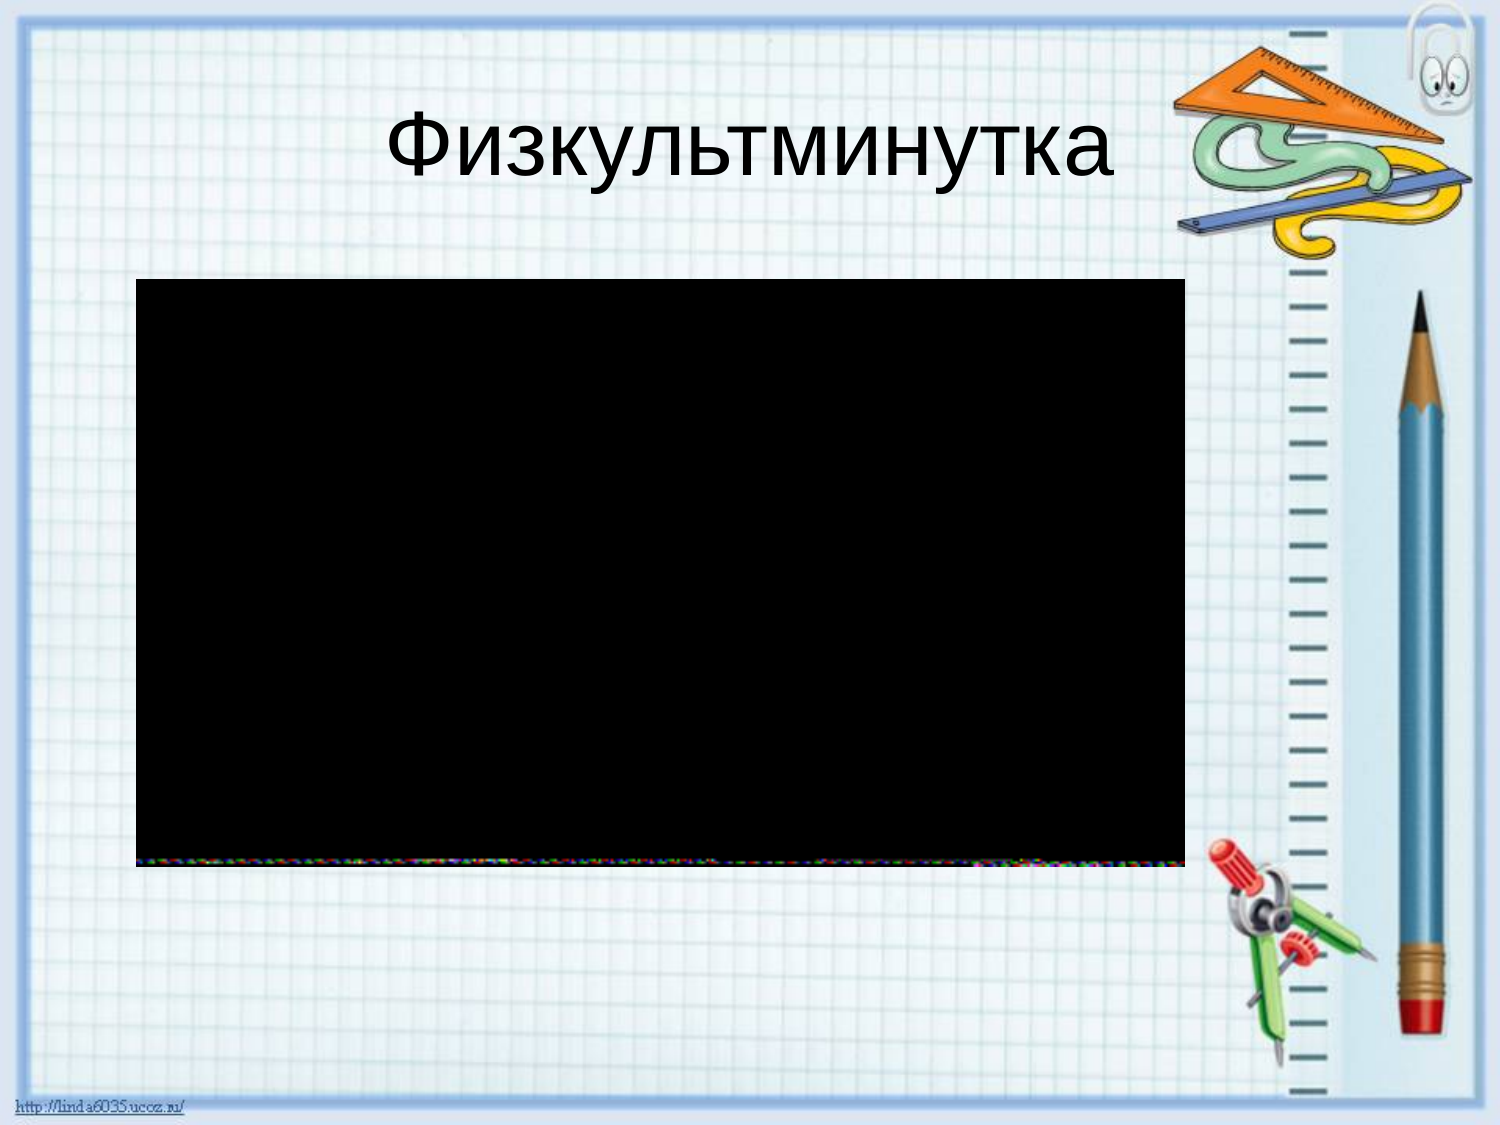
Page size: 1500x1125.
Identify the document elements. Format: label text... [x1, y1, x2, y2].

title Физкультминутка [74, 44, 1426, 233]
picture [0, 0, 1500, 1125]
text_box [135, 278, 1186, 868]
